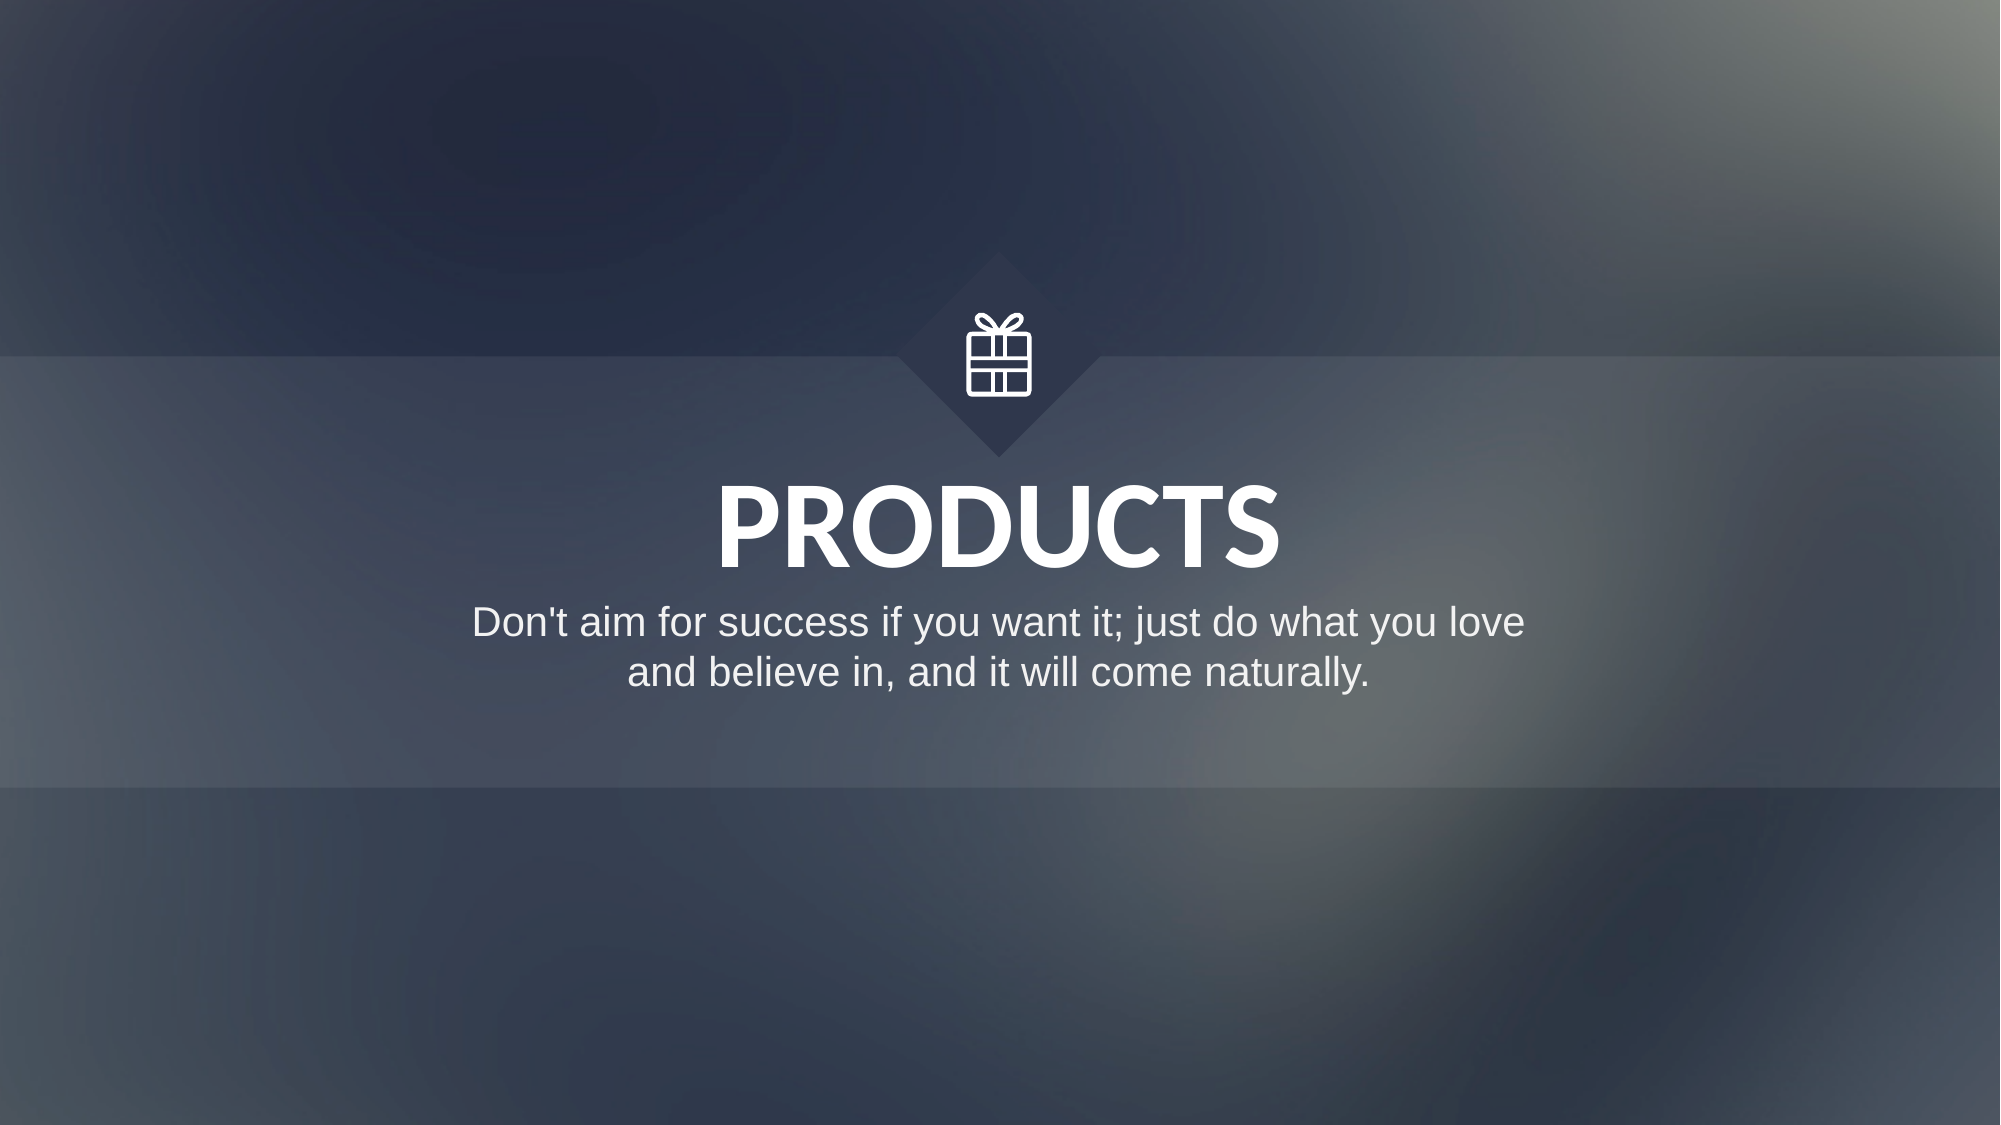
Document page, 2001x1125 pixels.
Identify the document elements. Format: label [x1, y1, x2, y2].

text_box [925, 281, 1073, 428]
picture [0, 0, 2000, 1125]
